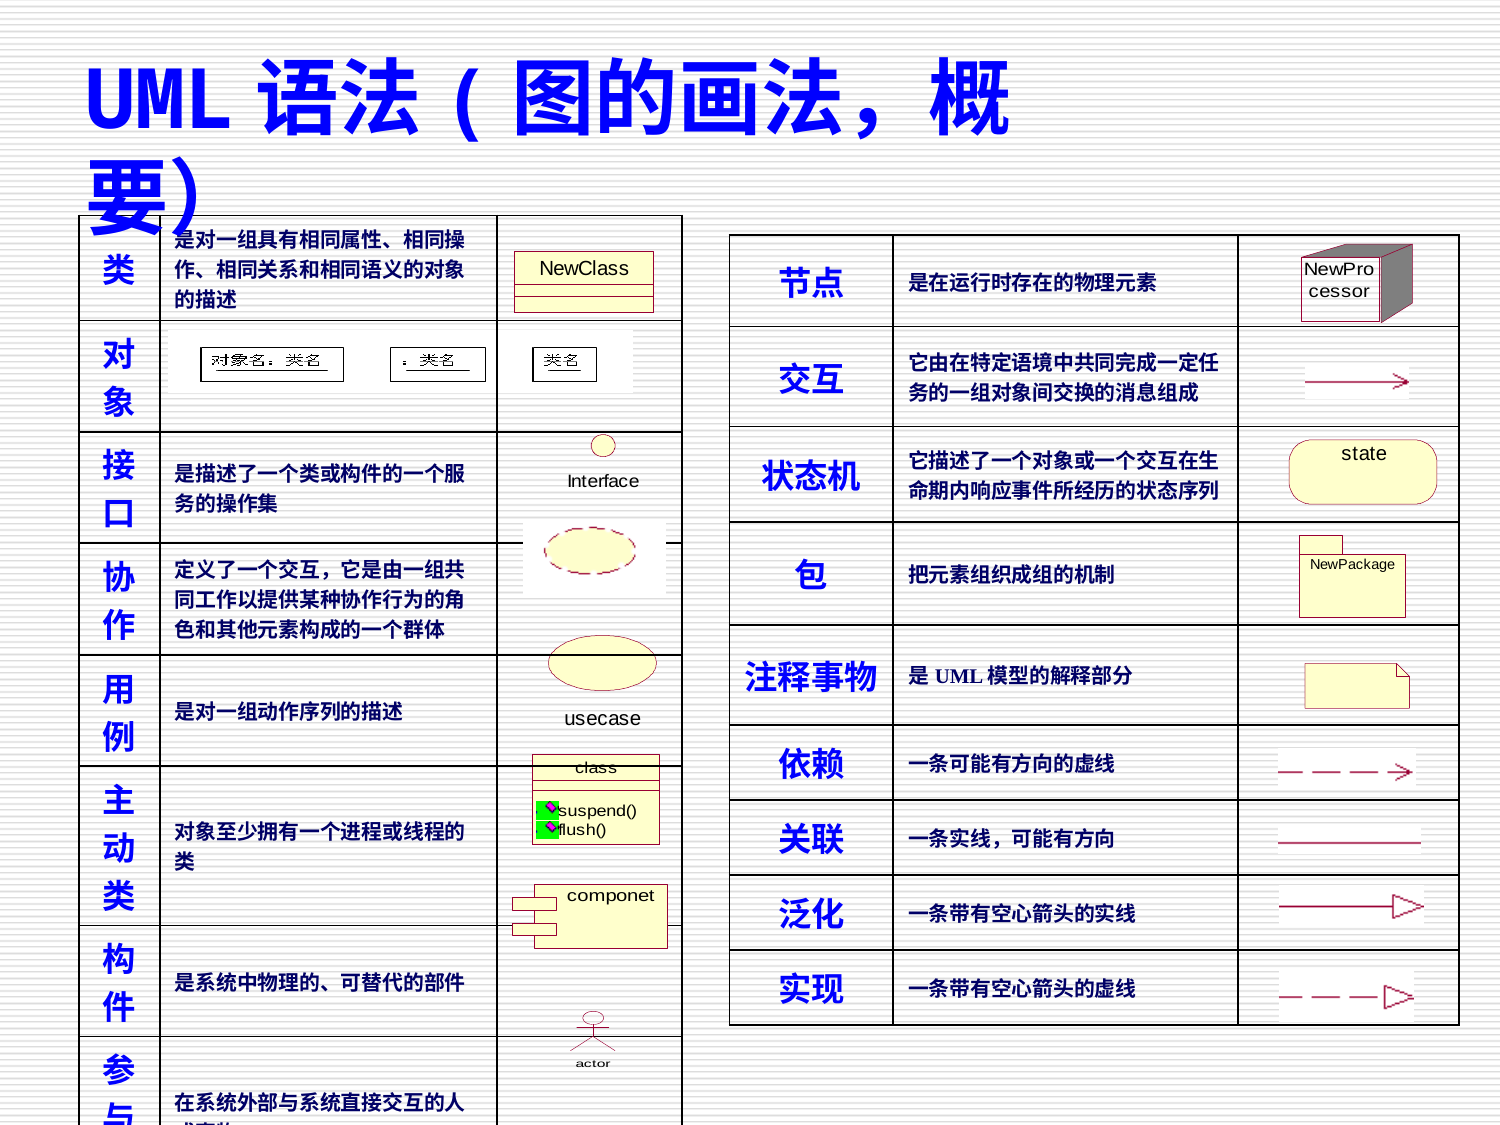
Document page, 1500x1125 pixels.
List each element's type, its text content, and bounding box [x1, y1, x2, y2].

picture [1305, 363, 1409, 399]
table_cell 一条实线，可能有方向 [894, 801, 1237, 874]
table_header 类 [80, 216, 159, 320]
table_cell [498, 963, 681, 1036]
table_cell 一条可能有方向的虚线 [894, 726, 1237, 799]
table_cell 关联 [730, 801, 892, 874]
table_cell 一条带有空心箭头的实线 [894, 876, 1237, 949]
table_cell 参与者 [80, 1037, 159, 1125]
table_cell 依赖 [730, 726, 892, 799]
table_cell 对象 [80, 321, 159, 431]
table_header [1419, 236, 1458, 326]
table_cell 在系统外部与系统直接交互的人或事物 [161, 1037, 496, 1125]
table_cell [498, 321, 681, 431]
table_cell [498, 1037, 681, 1125]
table_header 是在运行时存在的物理元素 [894, 236, 1237, 326]
table_cell 泛化 [730, 876, 892, 949]
table_cell 定义了一个交互，它是由一组共同工作以提供某种协作行为的角色和其他元素构成的一个群体 [161, 544, 496, 654]
table_cell 用例 [80, 656, 159, 765]
table_cell 注释事物 [779, 626, 892, 724]
table_cell [161, 321, 496, 431]
table_cell [667, 433, 681, 542]
table_cell [1239, 951, 1458, 1024]
table_cell [1239, 801, 1458, 874]
table_cell 主动类 [80, 767, 159, 925]
table_cell 是对一组动作序列的描述 [161, 656, 424, 765]
table_cell [1239, 427, 1458, 521]
table_cell 是UML模型的解释部分 [894, 626, 1237, 724]
text_box [683, 326, 729, 624]
table_cell 接口 [80, 433, 159, 542]
table_header 是对一组具有相同属性、相同操作、相同关系和相同语义的对象的描述 [161, 216, 496, 320]
text_box UML语法(图的画法，概要） [70, 37, 1145, 154]
text_box [683, 1002, 729, 1006]
table_cell 状态机 [730, 427, 892, 521]
picture [523, 426, 666, 598]
table_header [498, 216, 681, 320]
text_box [1278, 826, 1421, 854]
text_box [1278, 748, 1417, 790]
table_cell 是系统中物理的、可替代的部件 [161, 926, 496, 1036]
table_cell 对象至少拥有一个进程或线程的类 [161, 767, 496, 925]
picture [168, 330, 633, 393]
table_cell [1239, 726, 1458, 799]
table_header [1239, 236, 1294, 326]
picture [1293, 531, 1413, 624]
text_box [683, 771, 729, 1002]
picture [428, 625, 777, 851]
picture [507, 247, 663, 317]
table_cell 把元素组织成组的机制 [894, 523, 1237, 624]
picture [1281, 436, 1448, 511]
table_cell 实现 [730, 951, 892, 1024]
table_cell 一条带有空心箭头的虚线 [894, 951, 1237, 1024]
table_cell [1239, 876, 1458, 949]
table_cell 是描述了一个类或构件的一个服务的操作集 [161, 433, 496, 542]
table_header 节点 [730, 236, 892, 326]
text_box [1279, 885, 1424, 927]
table_cell [498, 433, 538, 542]
picture [523, 1005, 663, 1099]
table_cell [1239, 626, 1458, 724]
table_cell 它描述了一个对象或一个交互在生命期内响应事件所经历的状态序列 [894, 427, 1237, 521]
picture [499, 877, 682, 957]
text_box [1279, 968, 1415, 1022]
table_cell [1239, 523, 1458, 624]
picture [1299, 661, 1418, 713]
table_cell 它由在特定语境中共同完成一定任务的一组对象间交换的消息组成 [894, 327, 1237, 426]
picture [1293, 238, 1422, 330]
picture [0, 0, 1500, 1125]
table_cell 构件 [80, 926, 159, 1036]
table_cell [498, 544, 681, 624]
table_cell 协作 [80, 544, 159, 654]
table_cell 包 [730, 523, 892, 624]
table_cell 交互 [730, 327, 892, 426]
table_cell [498, 771, 681, 877]
table_cell [1239, 327, 1458, 426]
